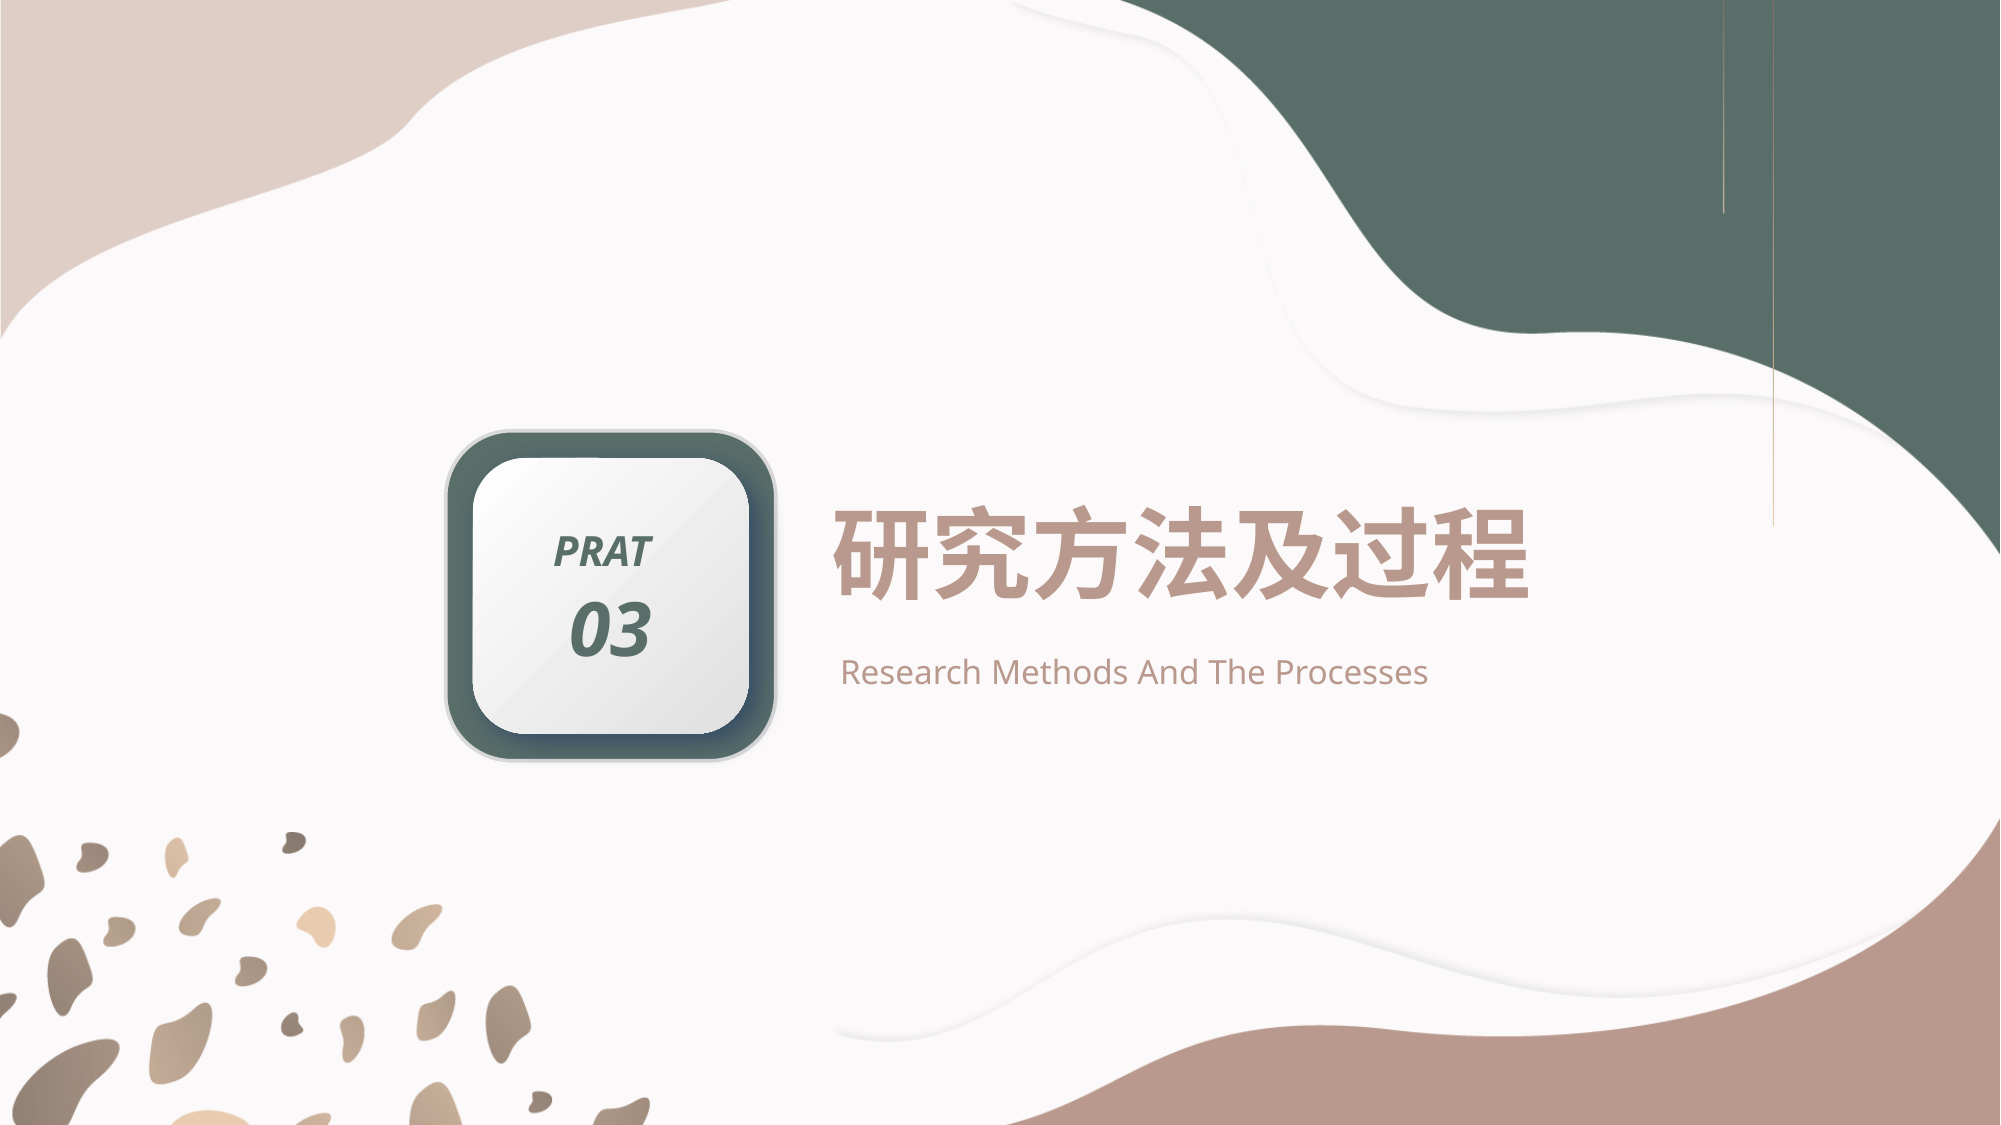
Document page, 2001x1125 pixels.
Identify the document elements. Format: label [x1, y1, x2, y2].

picture [0, 0, 2000, 1125]
text_box [816, 483, 1555, 700]
text_box [445, 430, 776, 761]
